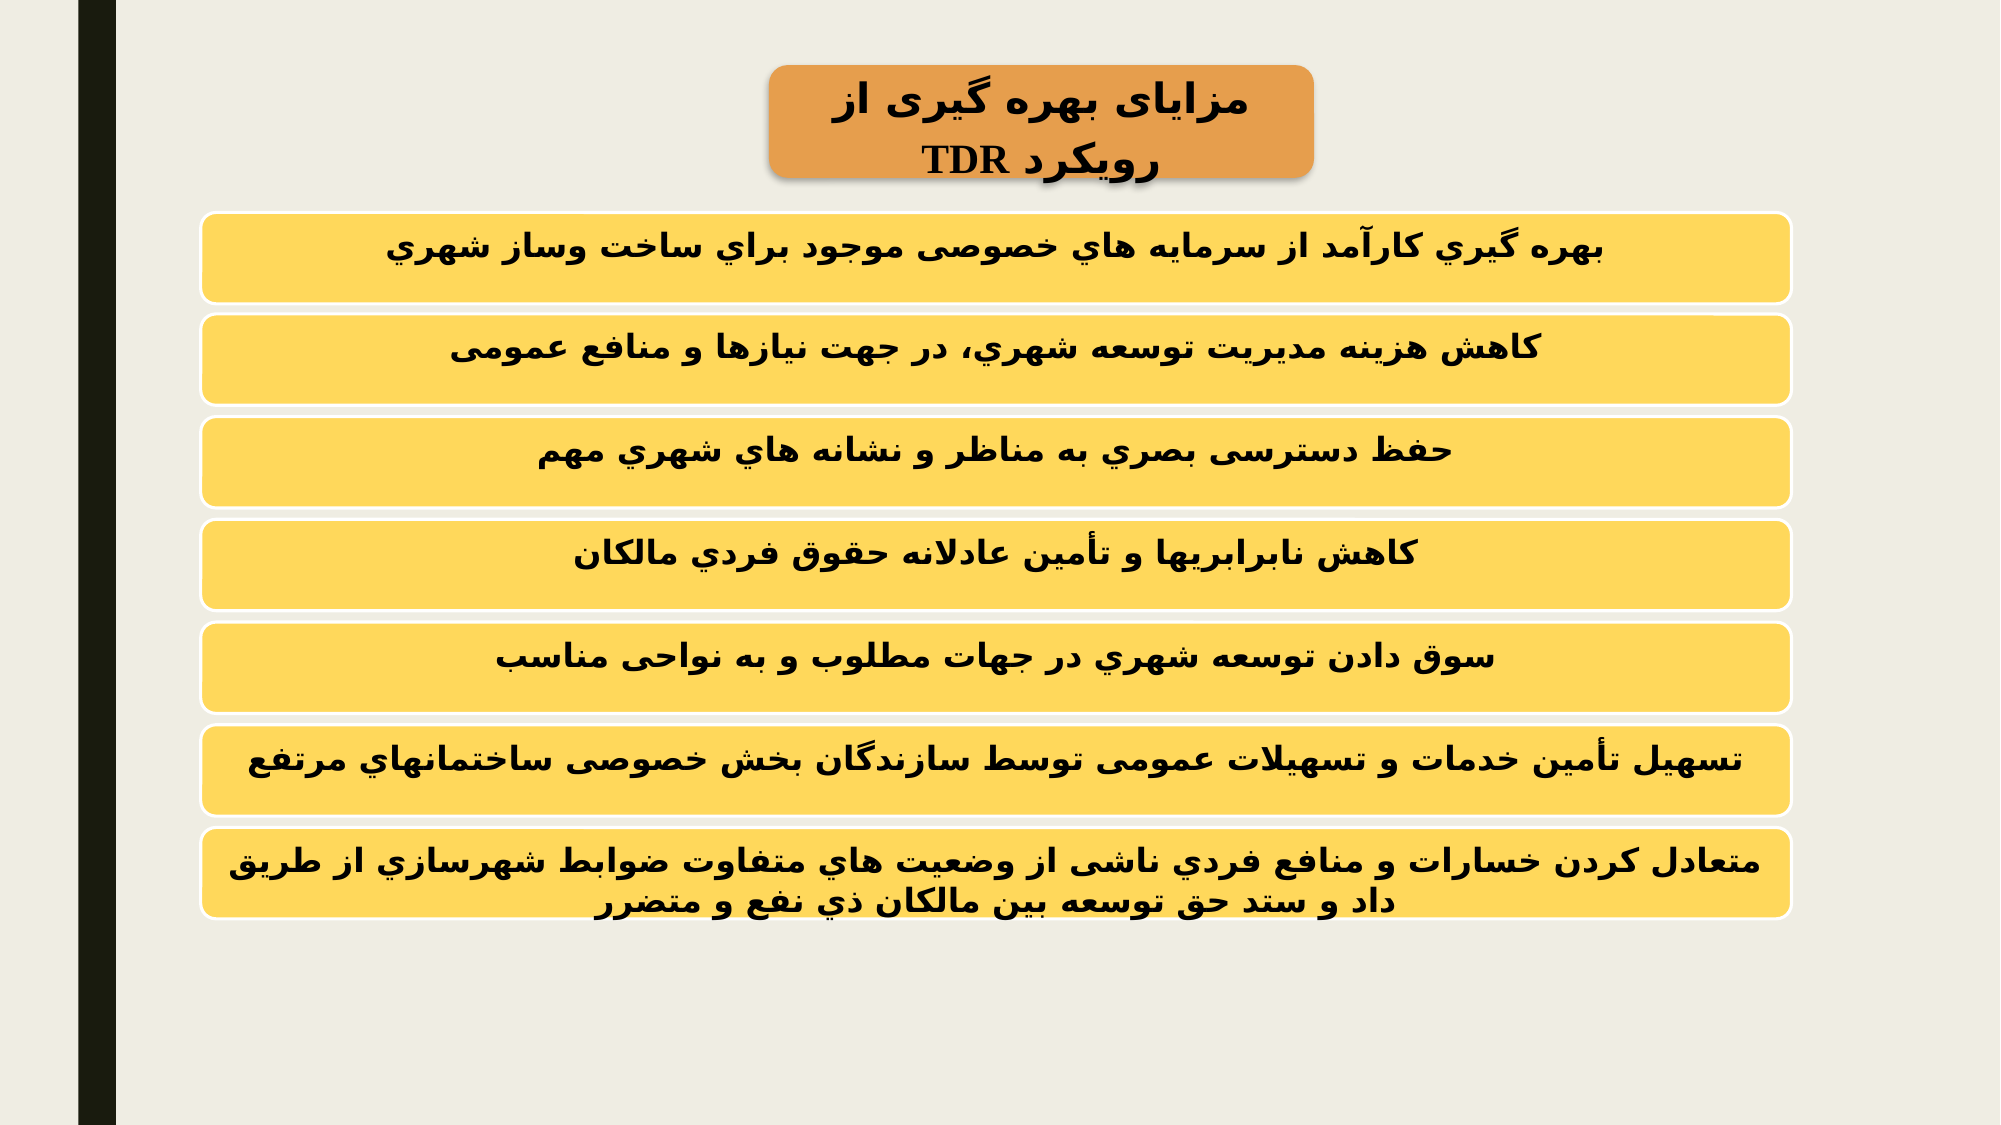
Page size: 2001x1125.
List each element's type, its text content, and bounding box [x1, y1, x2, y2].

text_box بهره گیري کارآمد از سرمایه هاي خصوصی موجود براي ساخت وساز شهري [200, 212, 1792, 304]
text_box مزایای بهره گیری از رویکرد TDR [766, 62, 1317, 181]
text_box تسهیل تأمین خدمات و تسهیلات عمومی توسط سازندگان بخش خصوصی ساختمانهاي مرتفع [200, 724, 1792, 817]
text_box حفظ دسترسی بصري به مناظر و نشانه هاي شهري مهم [200, 416, 1792, 508]
text_box کاهش هزینه مدیریت توسعه شهري، در جهت نیازها و منافع عمومی [200, 313, 1792, 406]
text_box کاهش نابرابریها و تأمین عادلانه حقوق فردي مالکان [200, 519, 1792, 611]
text_box متعادل کردن خسارات و منافع فردي ناشی از وضعیت هاي متفاوت ضوابط شهرسازي از طریق داد و ستد حق توسعه بین مالکان ذي نفع و متضرر [200, 827, 1792, 919]
text_box سوق دادن توسعه شهري در جهات مطلوب و به نواحی مناسب [200, 622, 1792, 714]
